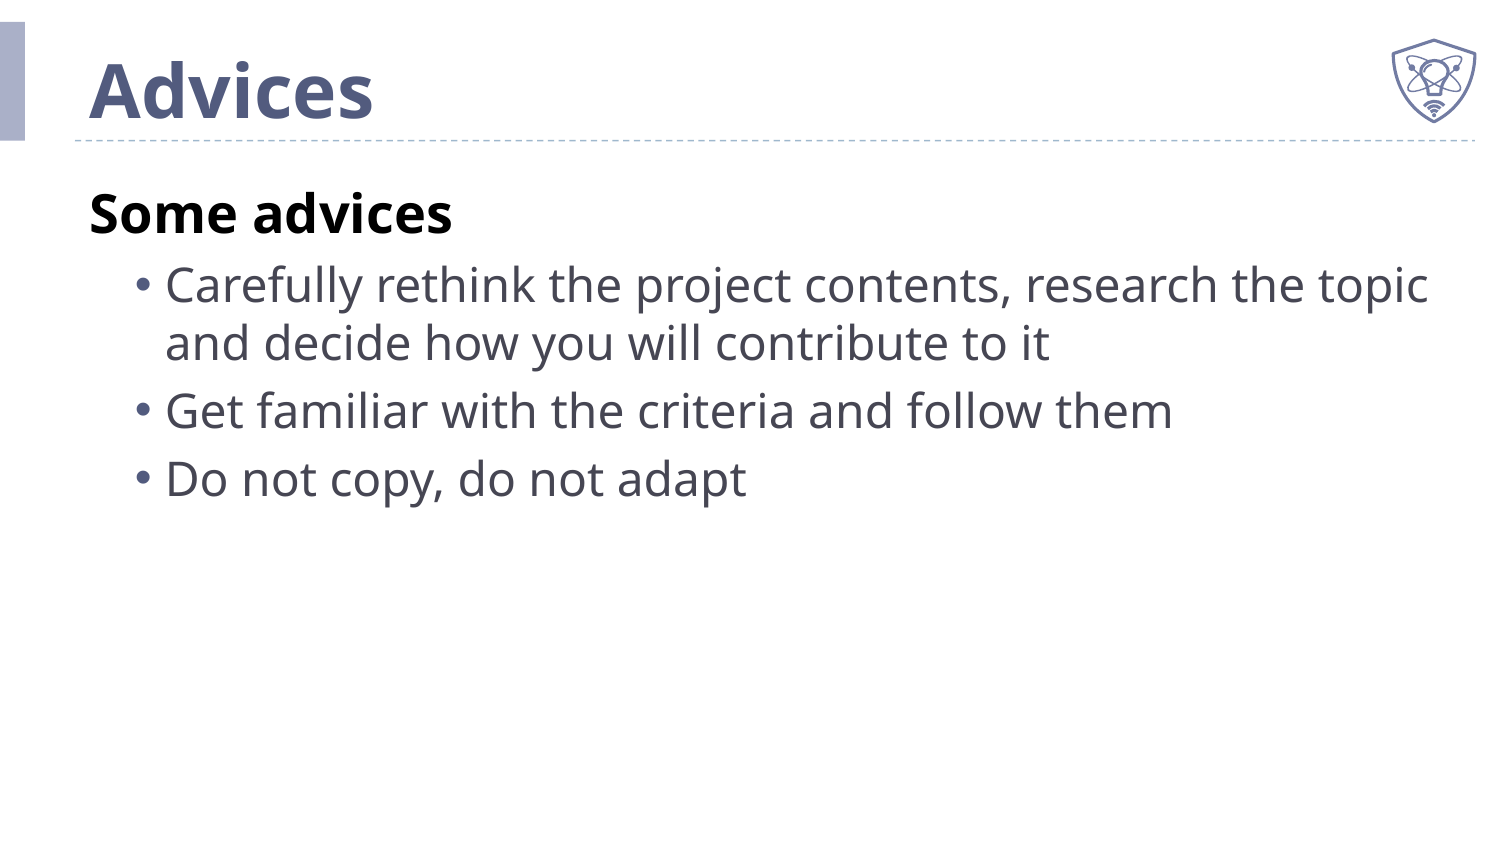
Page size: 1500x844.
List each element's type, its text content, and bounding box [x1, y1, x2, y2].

title Advices [75, 18, 1475, 141]
list Some advices Carefully rethink the project contents, research the topic and decide how you will contribute to it Get familiar with the criteria and follow them Do not copy, do not adapt [75, 171, 1475, 835]
